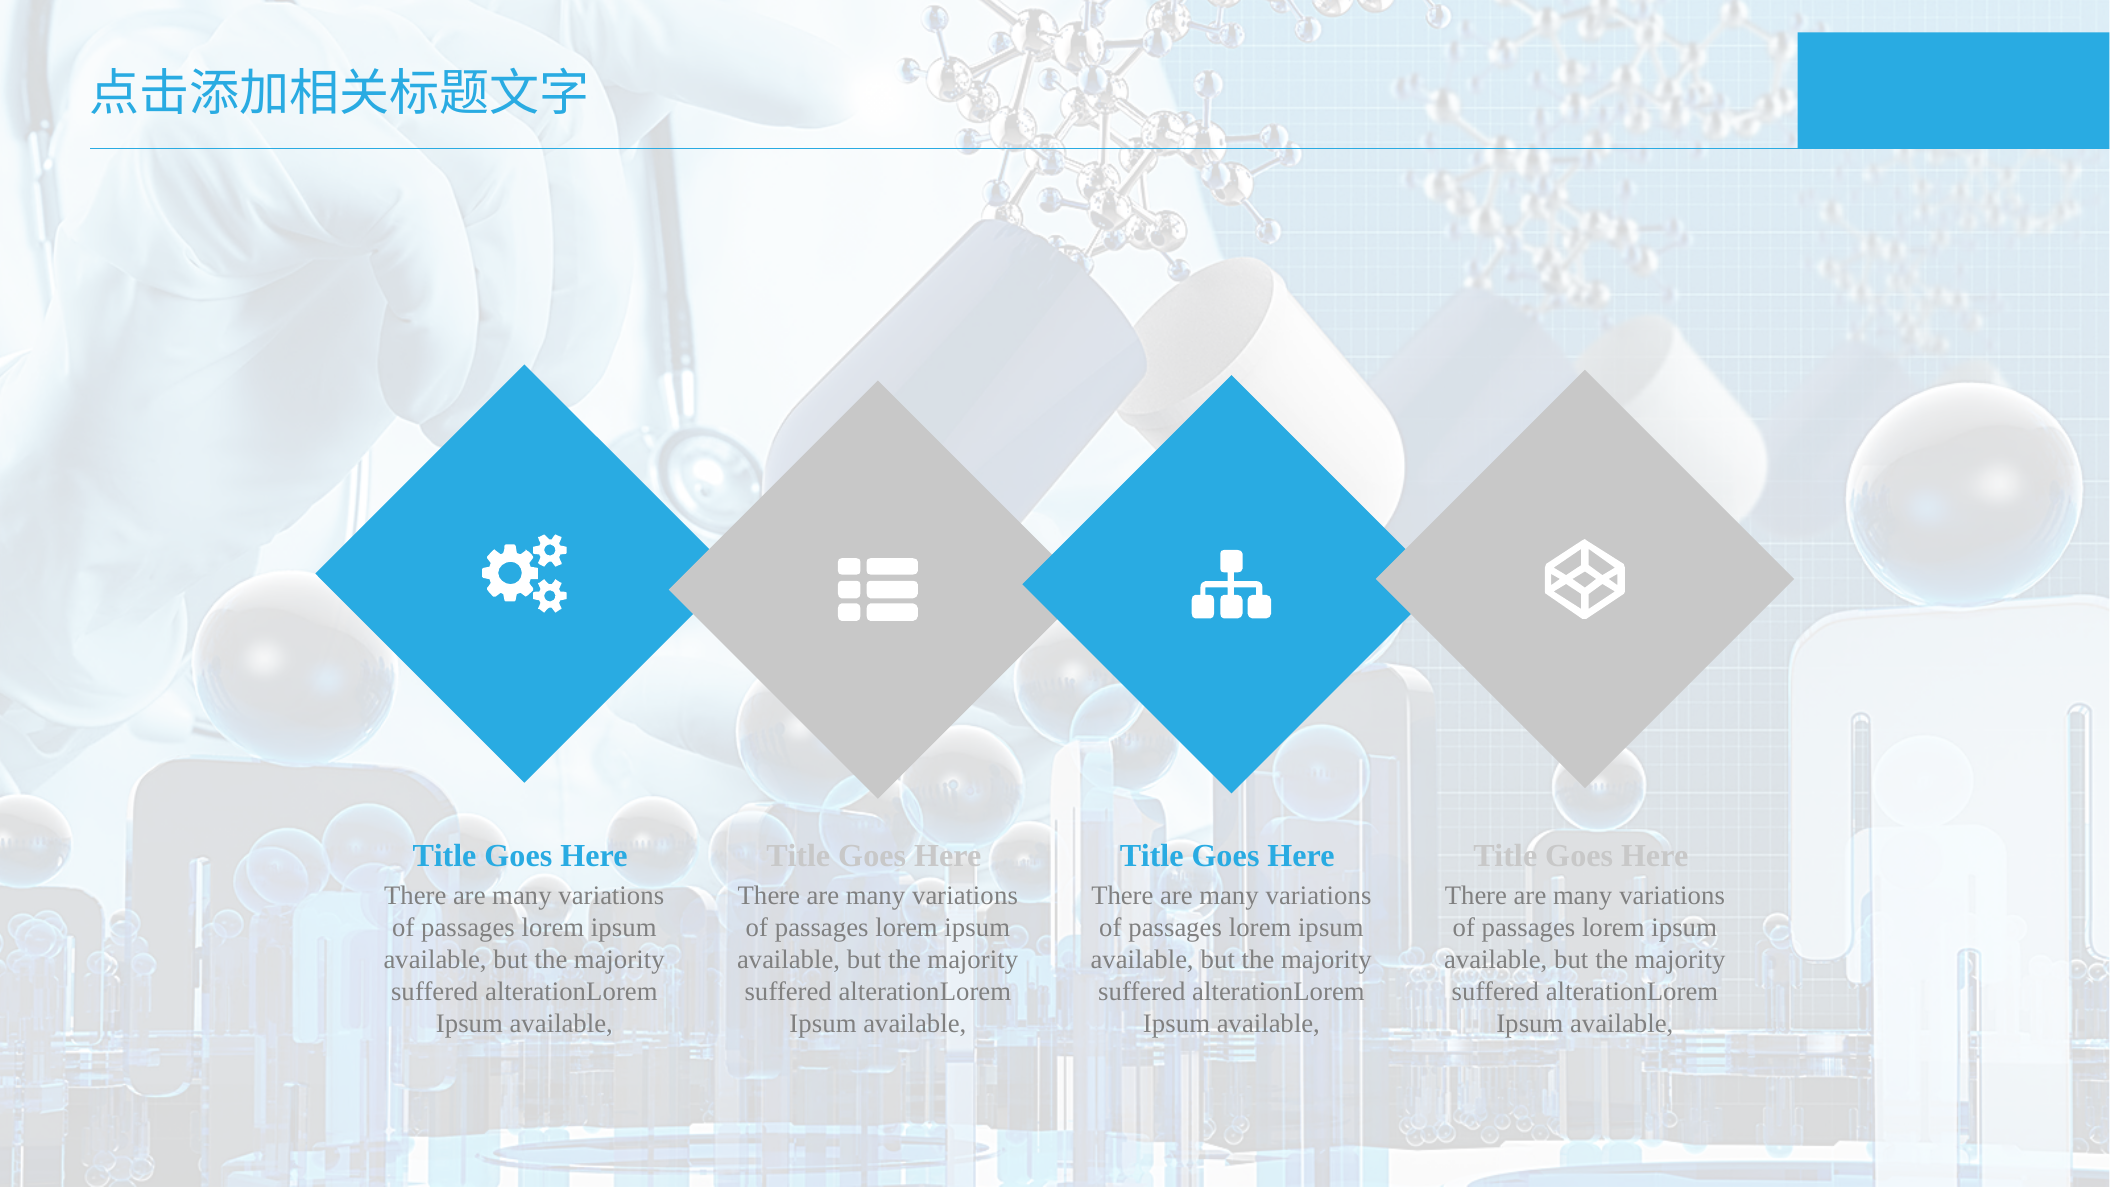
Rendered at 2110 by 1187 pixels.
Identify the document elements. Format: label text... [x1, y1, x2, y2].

text_box Title Goes Here There are many variations of passages lorem ipsum available, but the majority suffered alterationLorem Ipsum available, [1414, 833, 1756, 1039]
text_box [1797, 31, 2110, 148]
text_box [1375, 369, 1795, 789]
text_box 点击添加相关标题文字 [89, 60, 618, 121]
text_box Title Goes Here There are many variations of passages lorem ipsum available, but the majority suffered alterationLorem Ipsum available, [347, 833, 702, 1039]
text_box Title Goes Here There are many variations of passages lorem ipsum available, but the majority suffered alterationLorem Ipsum available, [1061, 833, 1402, 1039]
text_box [668, 380, 1088, 799]
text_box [1022, 375, 1441, 794]
text_box Title Goes Here There are many variations of passages lorem ipsum available, but the majority suffered alterationLorem Ipsum available, [707, 833, 1049, 1039]
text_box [315, 364, 734, 783]
